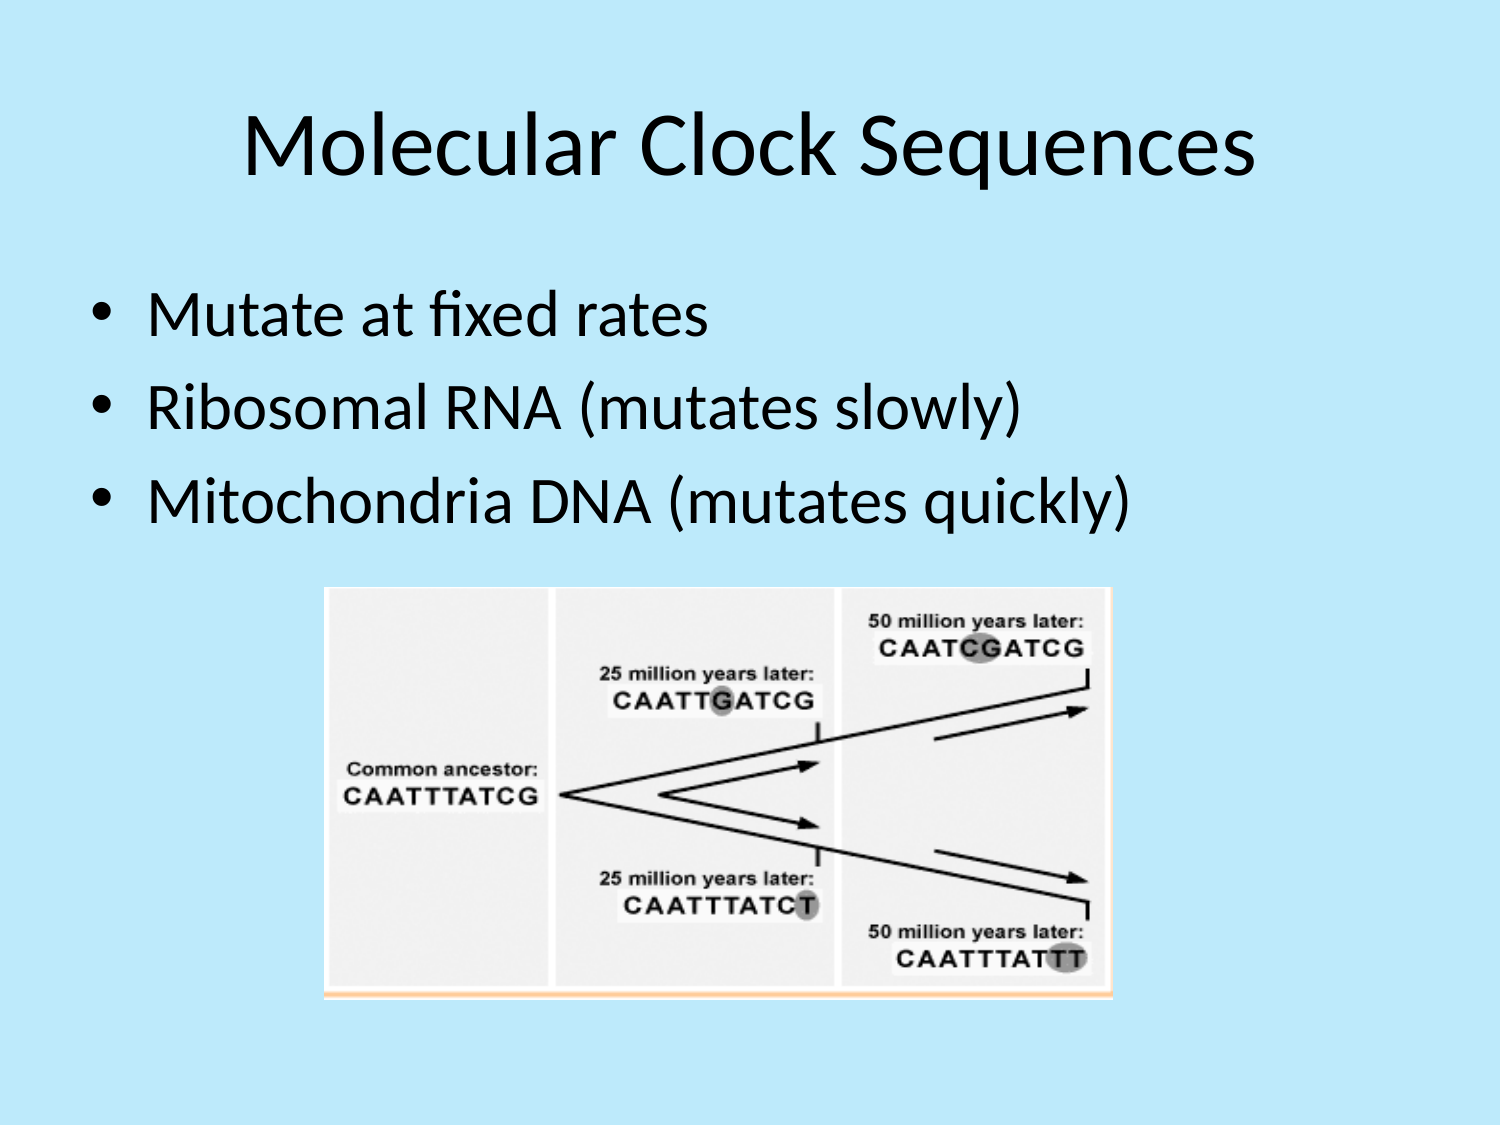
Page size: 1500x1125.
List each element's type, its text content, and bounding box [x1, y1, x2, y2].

picture [324, 587, 1113, 1001]
list Mutate at fixed rates Ribosomal RNA (mutates slowly) Mitochondria DNA (mutates quickly) [75, 262, 1425, 1005]
title Molecular Clock Sequences [75, 45, 1425, 233]
